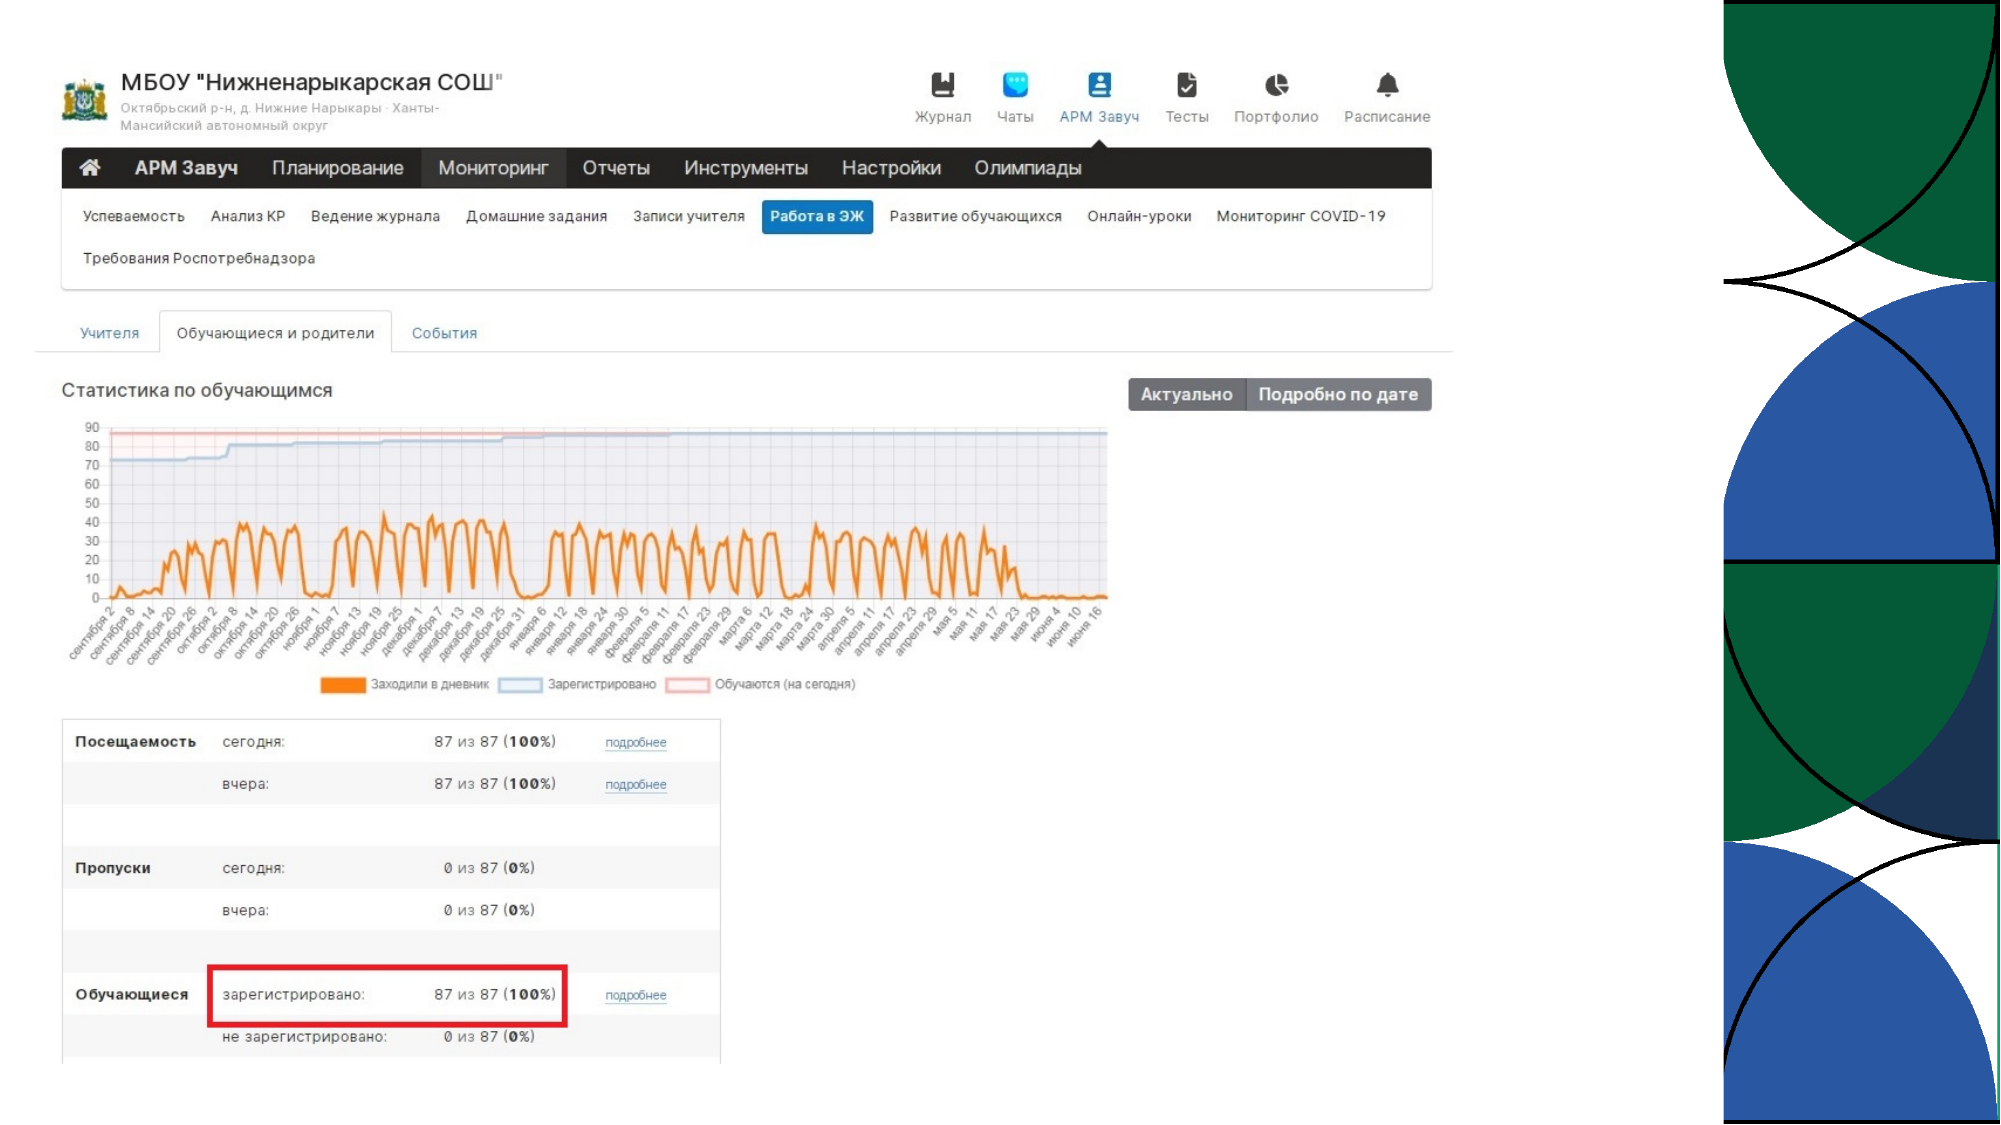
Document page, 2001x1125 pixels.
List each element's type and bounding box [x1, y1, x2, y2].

list [35, 61, 1453, 1064]
picture [1723, 0, 2000, 1125]
